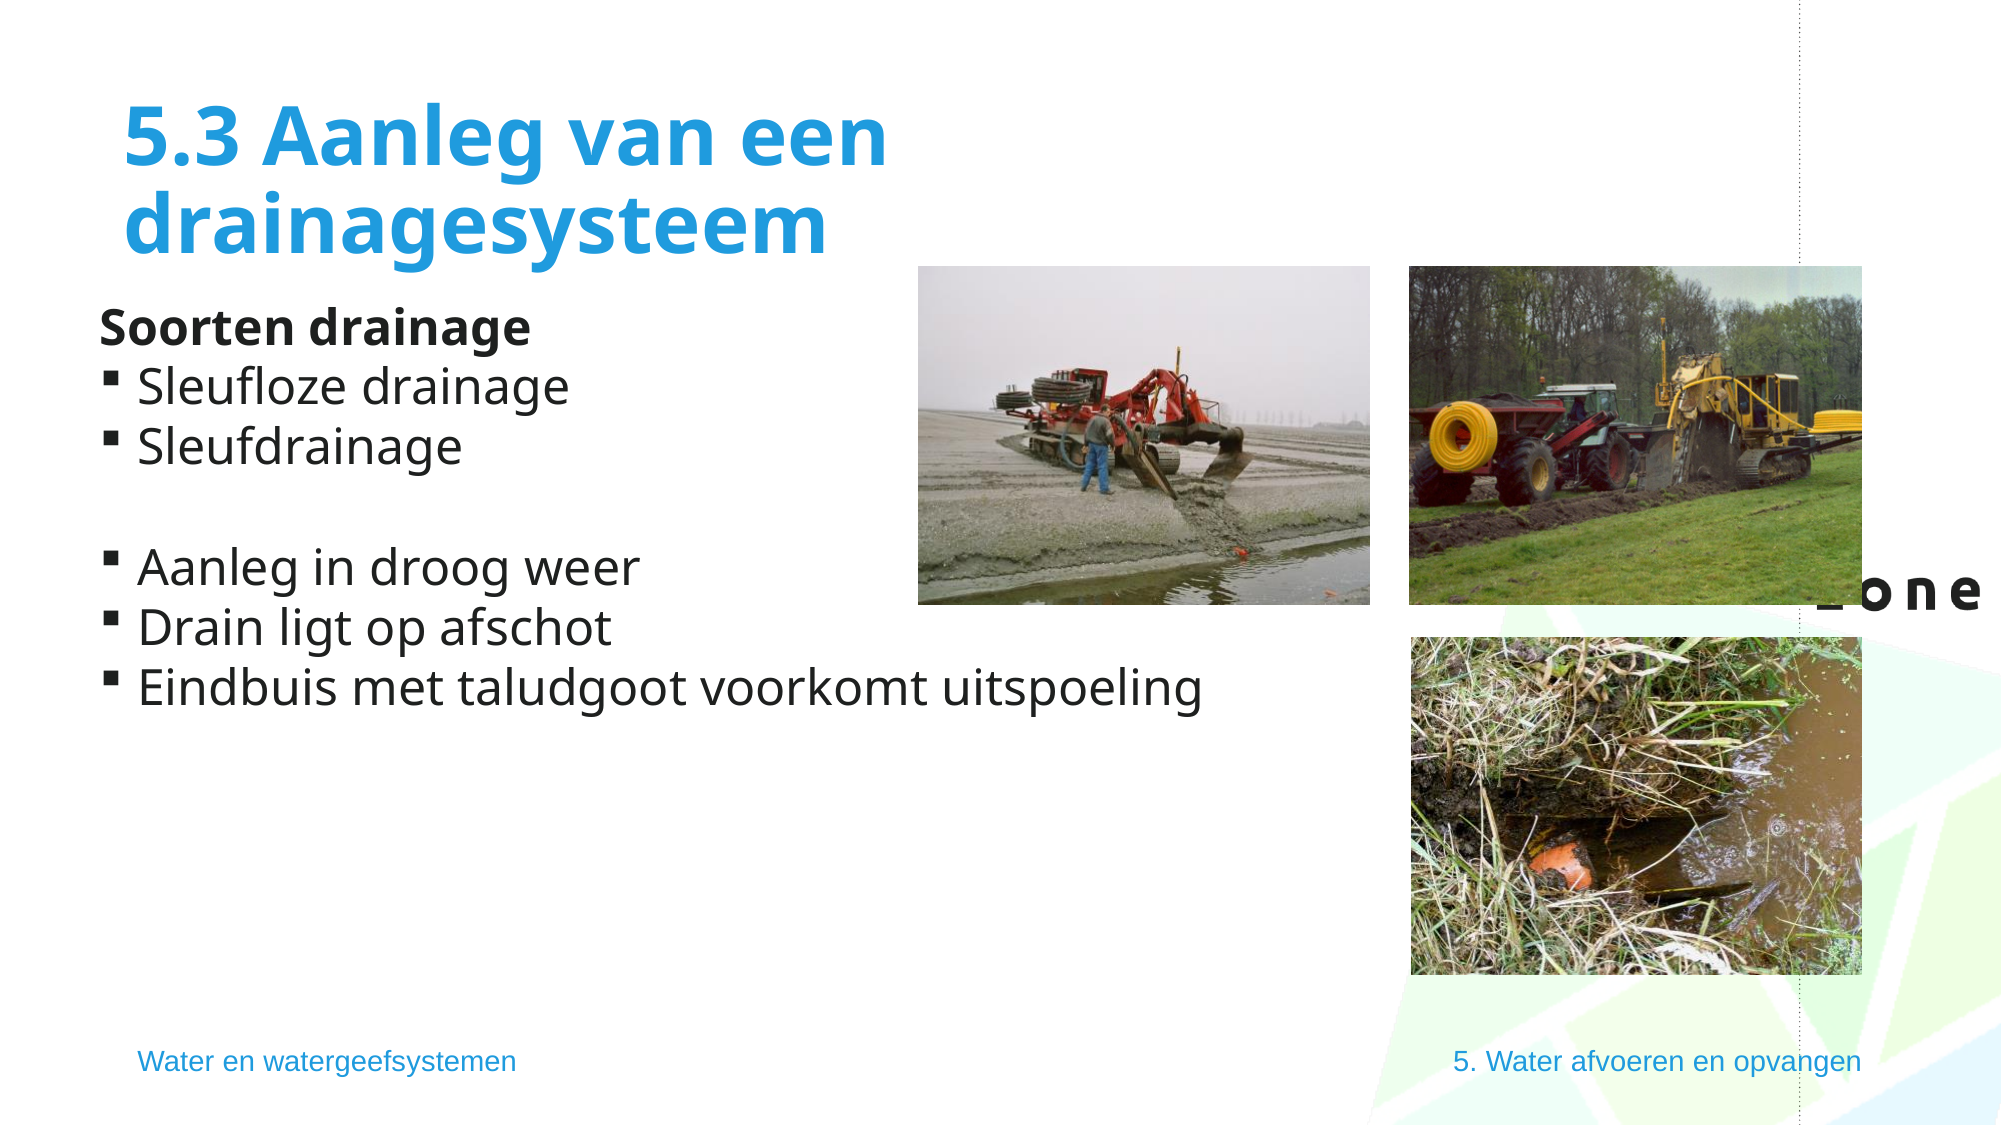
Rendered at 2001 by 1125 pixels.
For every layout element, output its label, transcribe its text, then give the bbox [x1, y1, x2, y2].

title 5.3 Aanleg van een drainagesysteem [124, 94, 1607, 272]
picture [918, 266, 1370, 605]
list Soorten drainage Sleufloze drainage Sleufdrainage Aanleg in droog weer Drain ligt op afschot Eindbuis met taludgoot voorkomt uitspoeling [99, 295, 1370, 1009]
picture [1409, 0, 2001, 1125]
list 5. Water afvoeren en opvangen [1334, 1042, 1863, 1103]
list Water en watergeefsystemen [137, 1042, 639, 1103]
